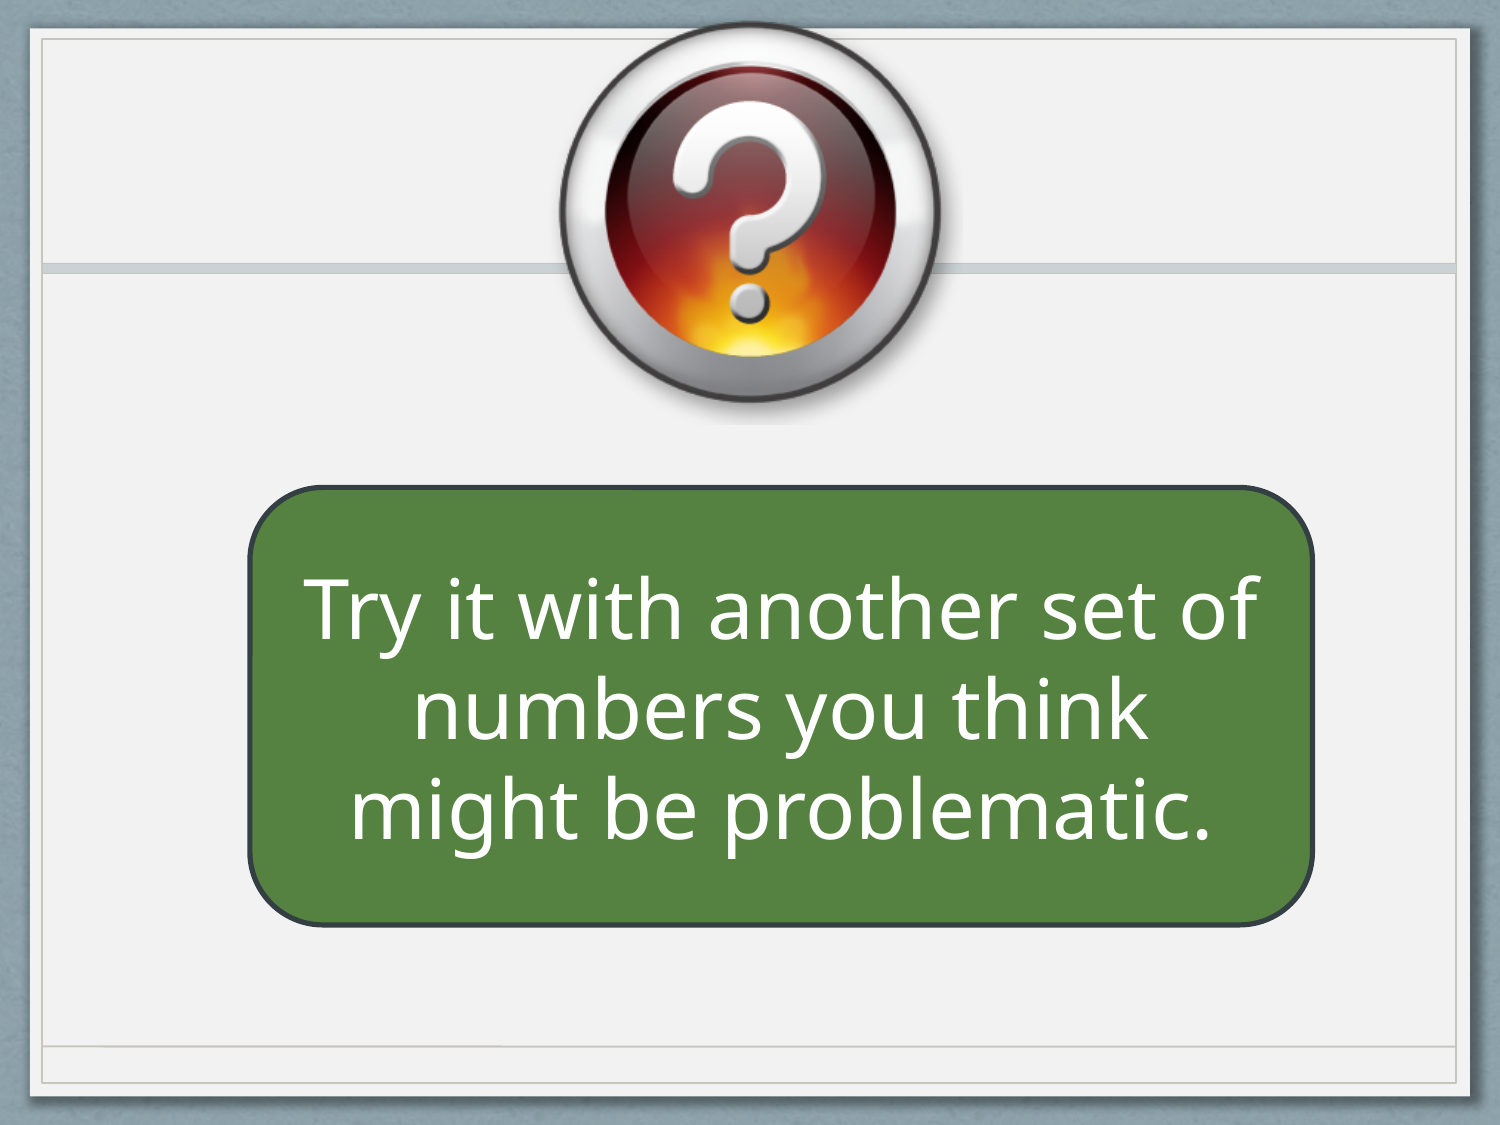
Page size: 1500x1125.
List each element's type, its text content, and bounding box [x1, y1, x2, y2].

text_box Try it with another set of numbers you think might be problematic. [247, 484, 1316, 928]
picture [536, 0, 963, 426]
